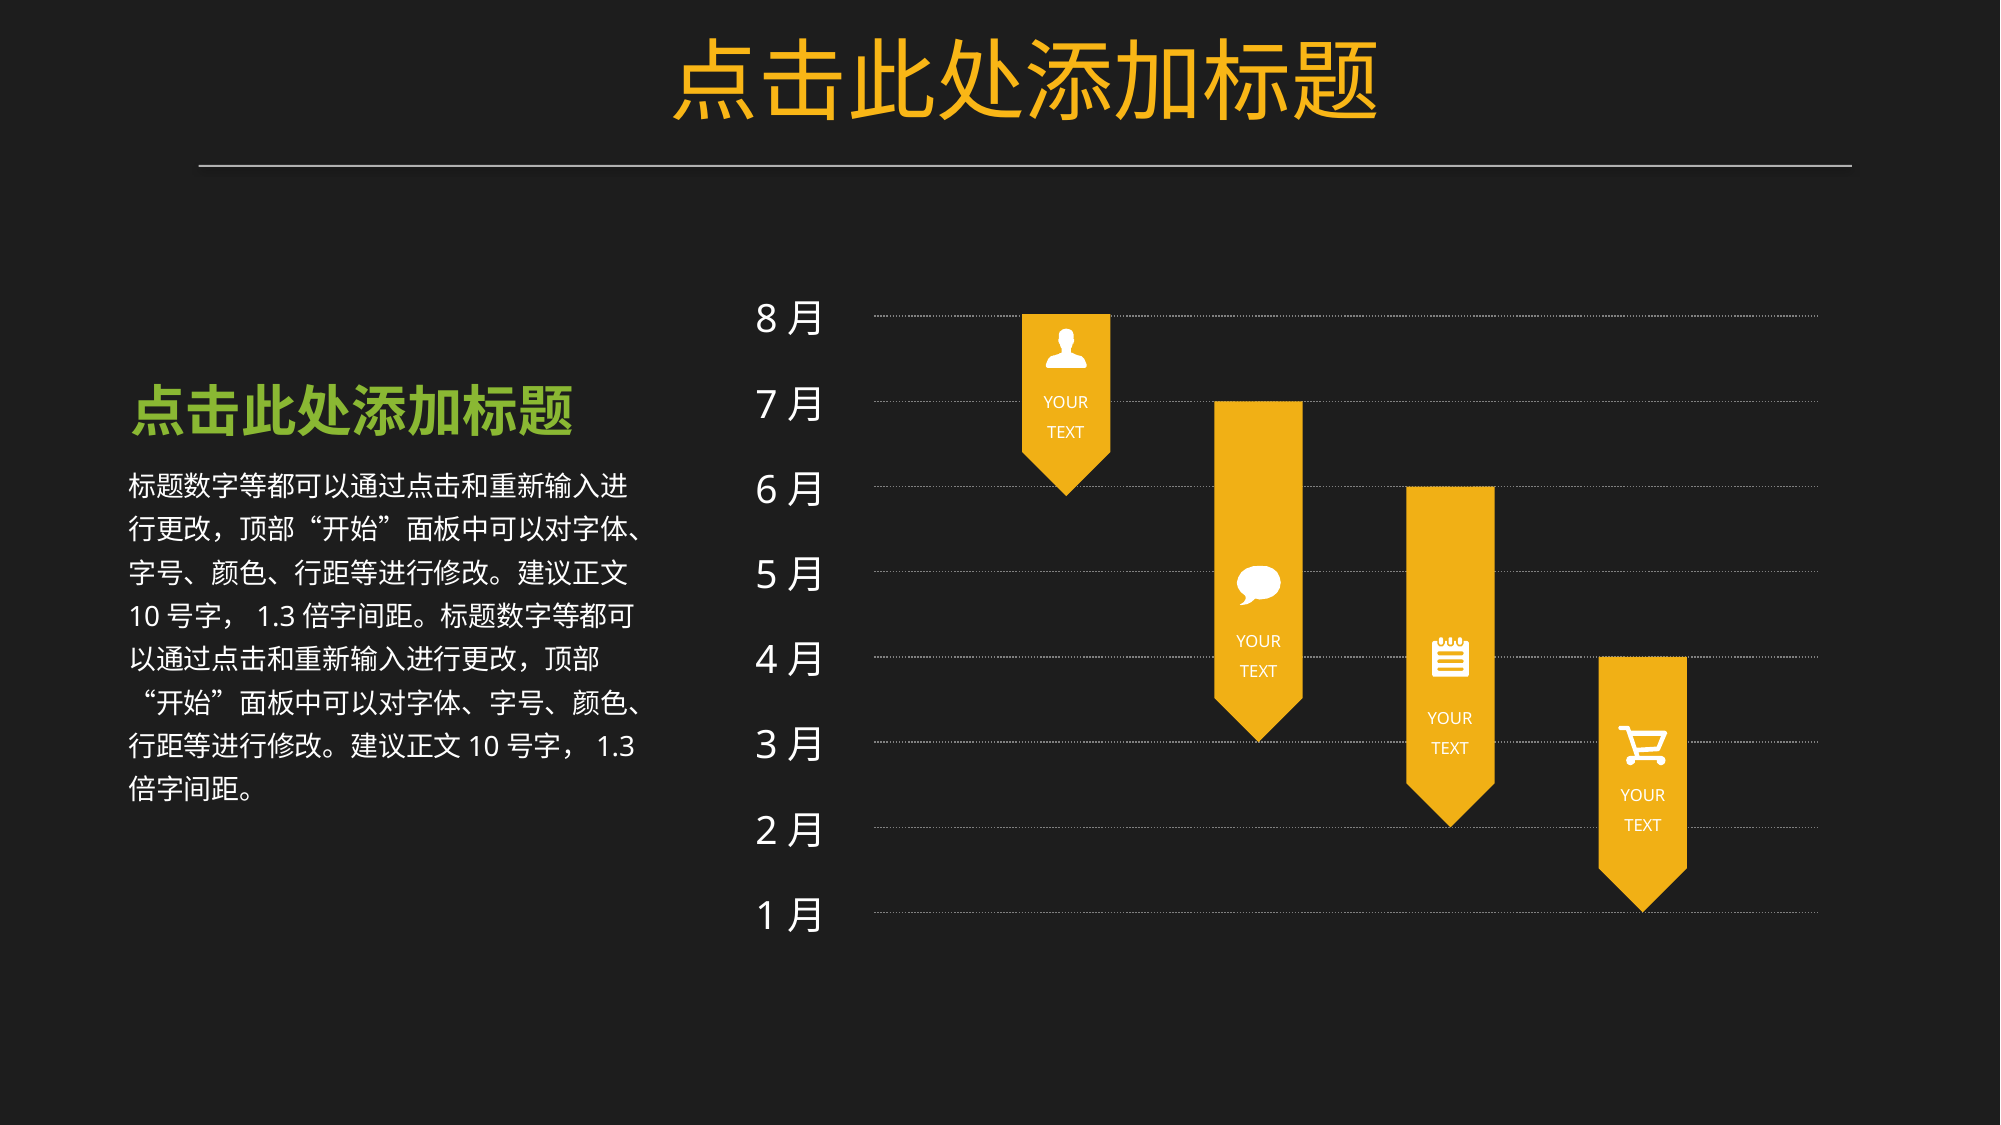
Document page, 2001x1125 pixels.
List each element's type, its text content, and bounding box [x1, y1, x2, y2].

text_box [1214, 401, 1304, 743]
text_box 7月 [735, 369, 846, 436]
text_box 4月 [735, 624, 846, 692]
text_box 点击此处添加标题 [321, 17, 1730, 139]
text_box 1月 [735, 880, 846, 947]
text_box 标题数字等都可以通过点击和重新输入进行更改，顶部“开始”面板中可以对字体、字号、颜色、行距等进行修改。建议正文10号字，1.3倍字间距。标题数字等都可以通过点击和重新输入进行更改，顶部“开始”面板中可以对字体、字号、颜色、行距等进行修改。建议正文10号字，1.3倍字间距。 [108, 448, 666, 816]
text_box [1405, 486, 1495, 828]
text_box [1598, 656, 1688, 913]
text_box 6月 [735, 454, 846, 521]
text_box 3月 [735, 710, 846, 777]
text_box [1021, 313, 1111, 497]
text_box 8月 [735, 284, 846, 351]
text_box 2月 [735, 795, 846, 862]
text_box 5月 [735, 539, 846, 607]
text_box 点击此处添加标题 [110, 333, 595, 453]
